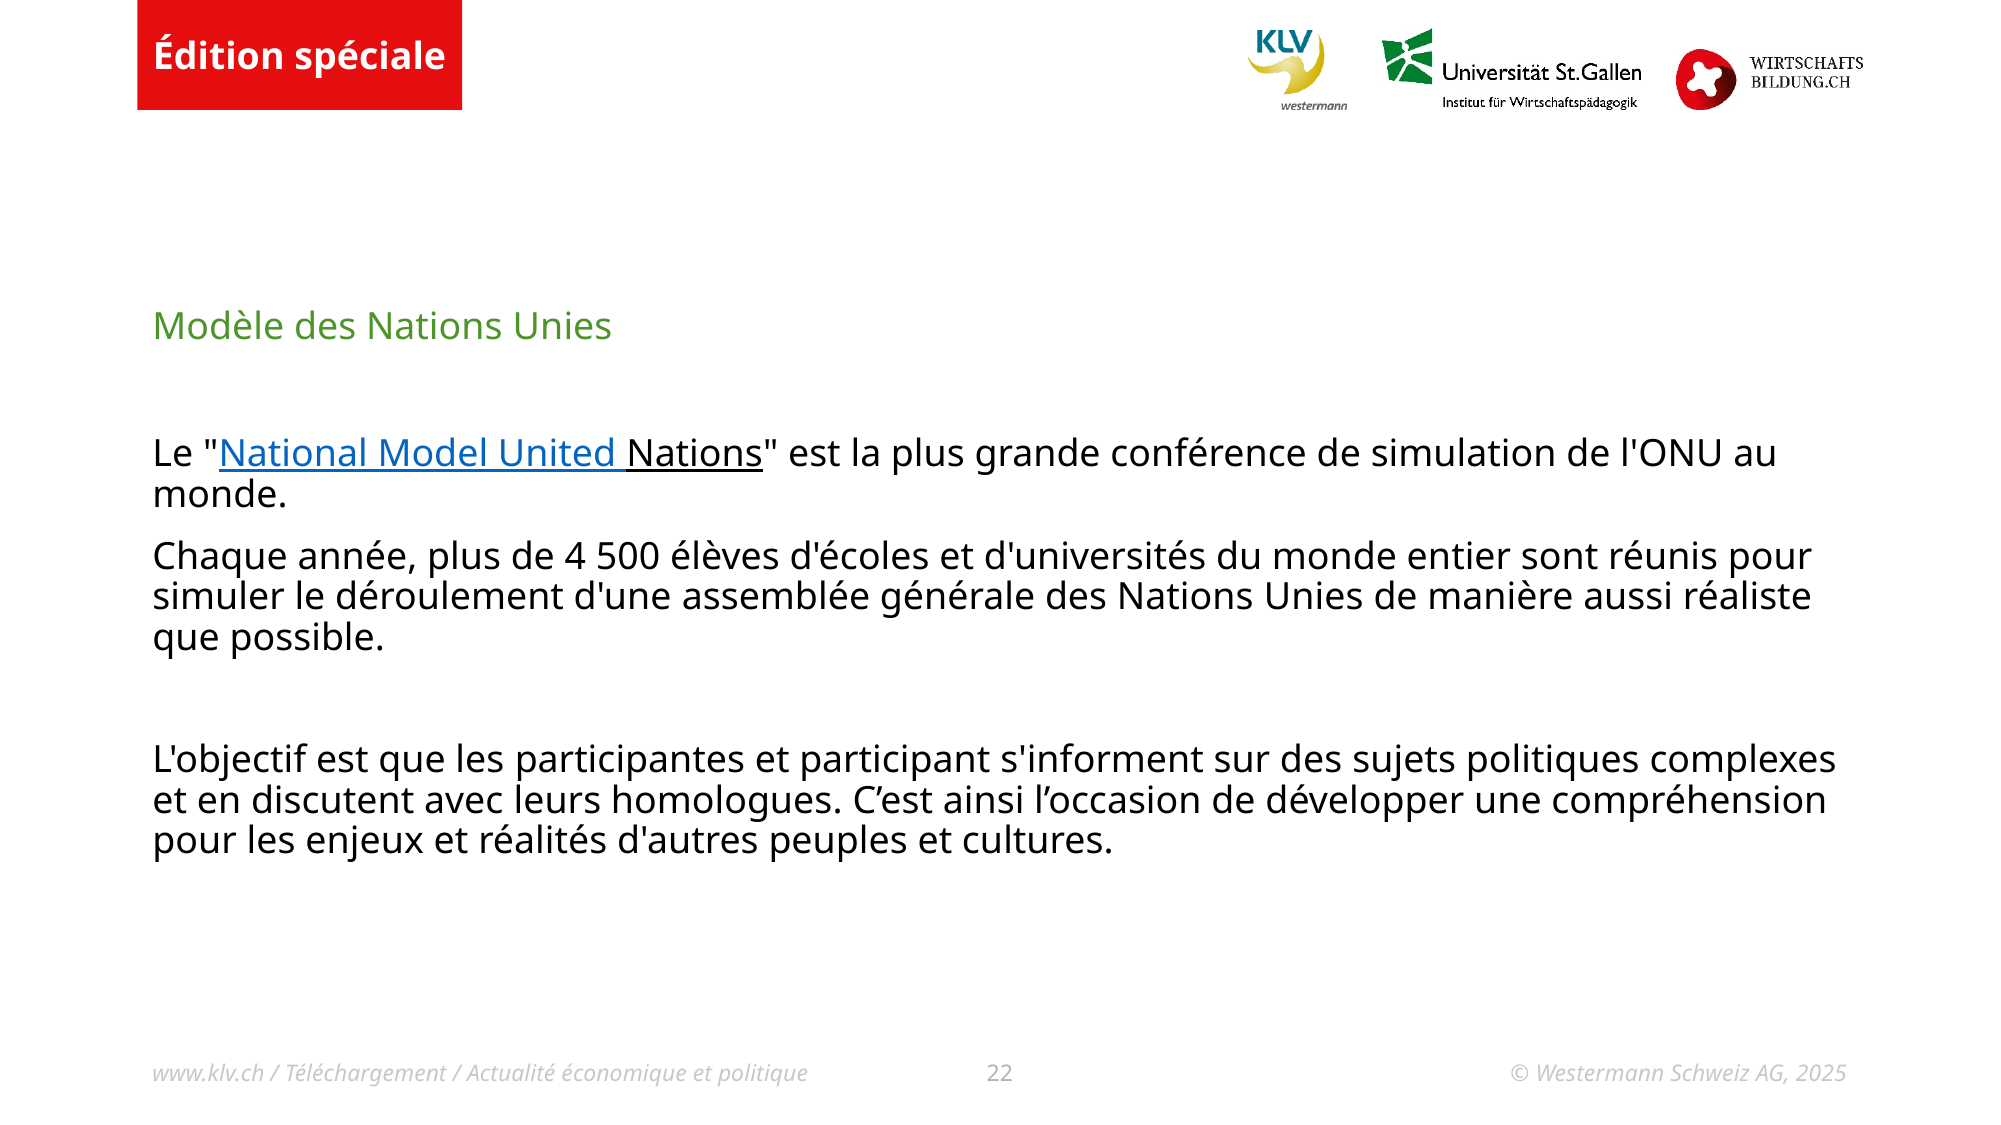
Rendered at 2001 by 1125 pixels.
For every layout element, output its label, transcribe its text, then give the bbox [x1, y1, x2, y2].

picture [1248, 30, 1347, 110]
slide_number 22 [662, 1043, 1338, 1104]
slide_number www.klv.ch / Téléchargement / Actualité économique et politique [137, 1042, 903, 1103]
list Modèle des Nations Unies Le "National Model United Nations" est la plus grande conférence de simulation de l'ONU au monde. Chaque année, plus de 4 500 élèves d'écoles et d'universités du monde entier sont réunis pour simuler le déroulement d'une assemblée générale des Nations Unies de manière aussi réaliste que possible. L'objectif est que les participantes et participant s'informent sur des sujets politiques complexes et en discutent avec leurs homologues. C’est ainsi l’occasion de développer une compréhension pour les enjeux et réalités d'autres peuples et cultures. [137, 299, 1863, 1014]
picture [1382, 28, 1641, 110]
picture [1676, 49, 1863, 110]
footer © Westermann Schweiz AG, 2025 [1395, 1042, 1863, 1103]
